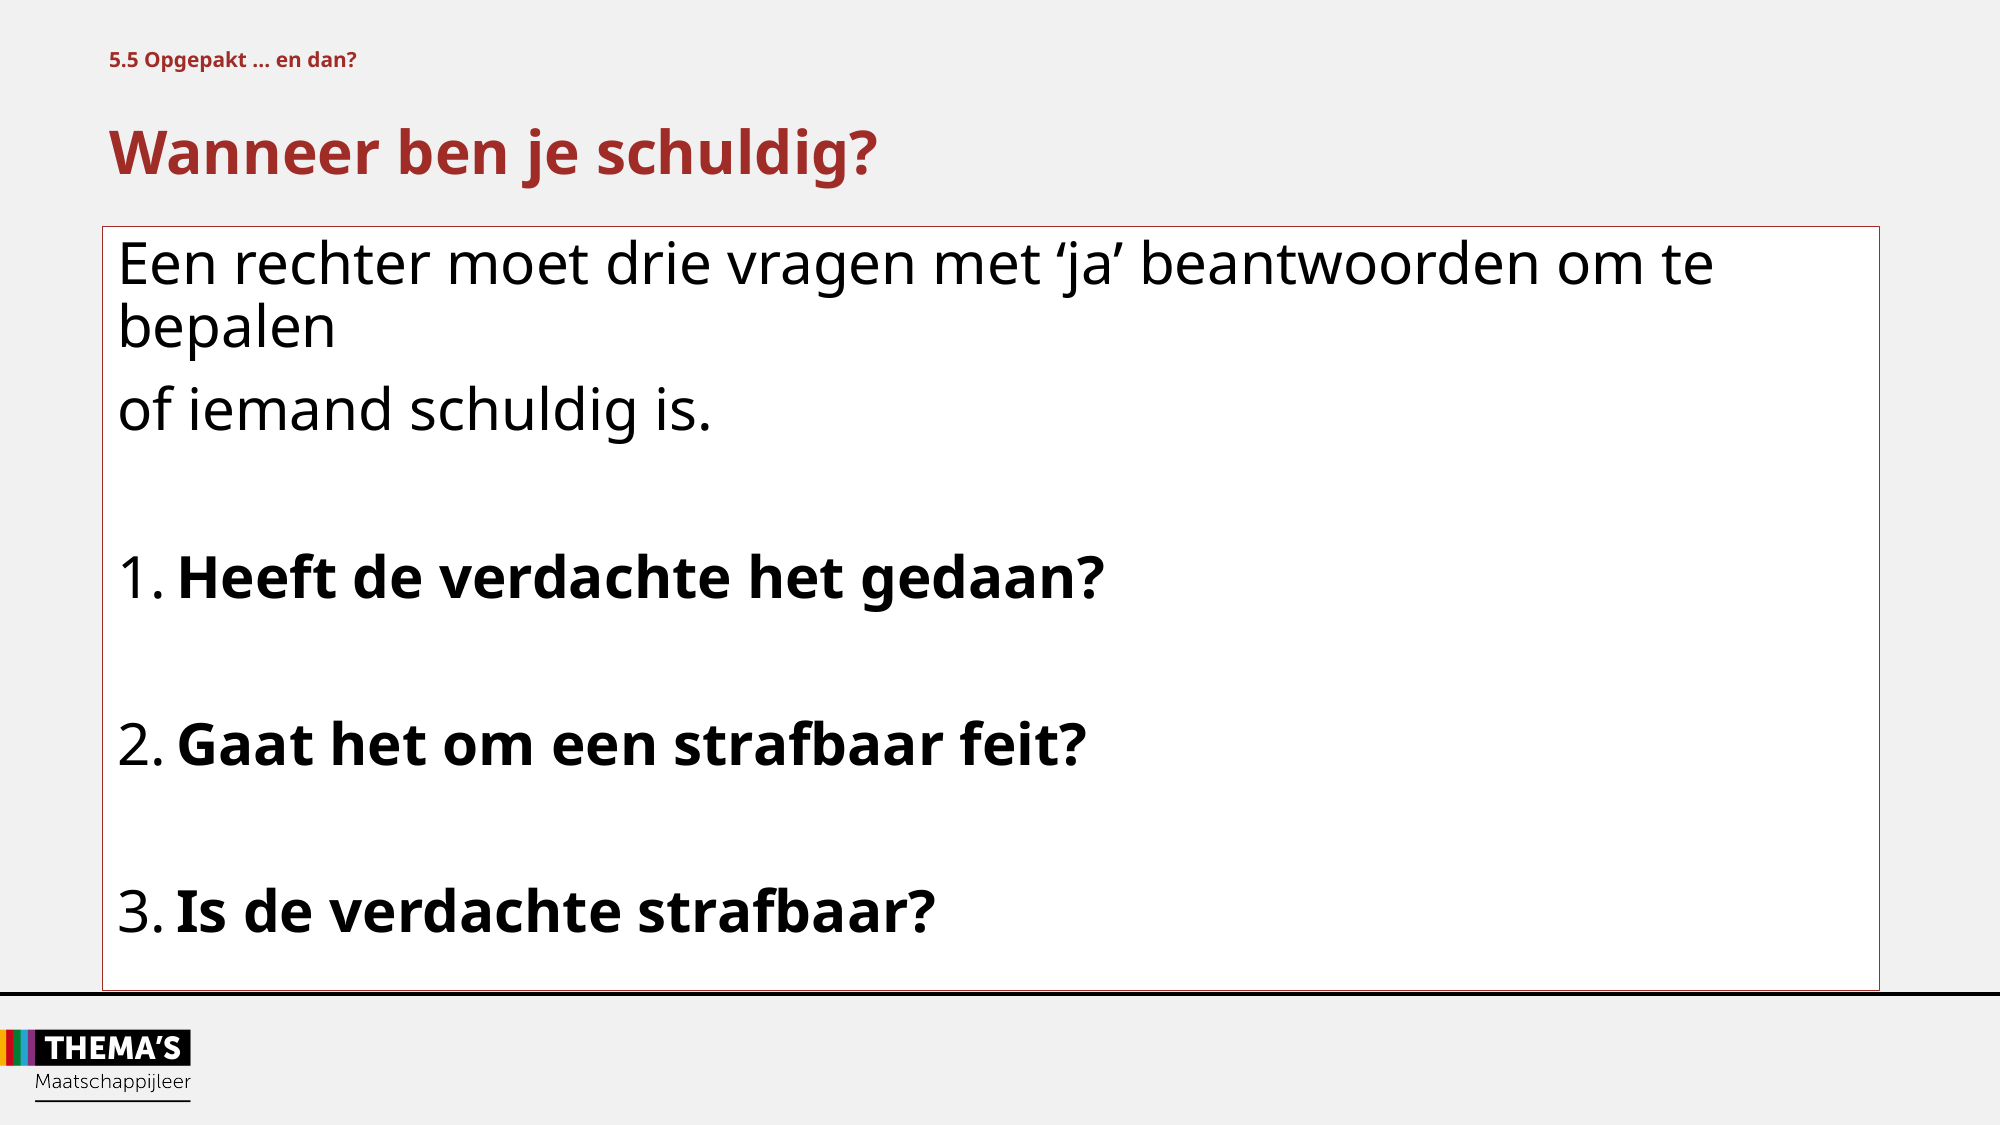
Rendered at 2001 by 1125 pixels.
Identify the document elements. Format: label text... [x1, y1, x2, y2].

list Wanneer ben je schuldig? [94, 114, 1879, 205]
list Een rechter moet drie vragen met ‘ja’ beantwoorden om te bepalen of iemand schuldig is. 1. Heeft de verdachte het gedaan? 2. Gaat het om een strafbaar feit? 3. Is de verdachte strafbaar? [102, 226, 1880, 991]
list 5.5 Opgepakt ... en dan? [94, 33, 941, 88]
picture [0, 993, 203, 1125]
